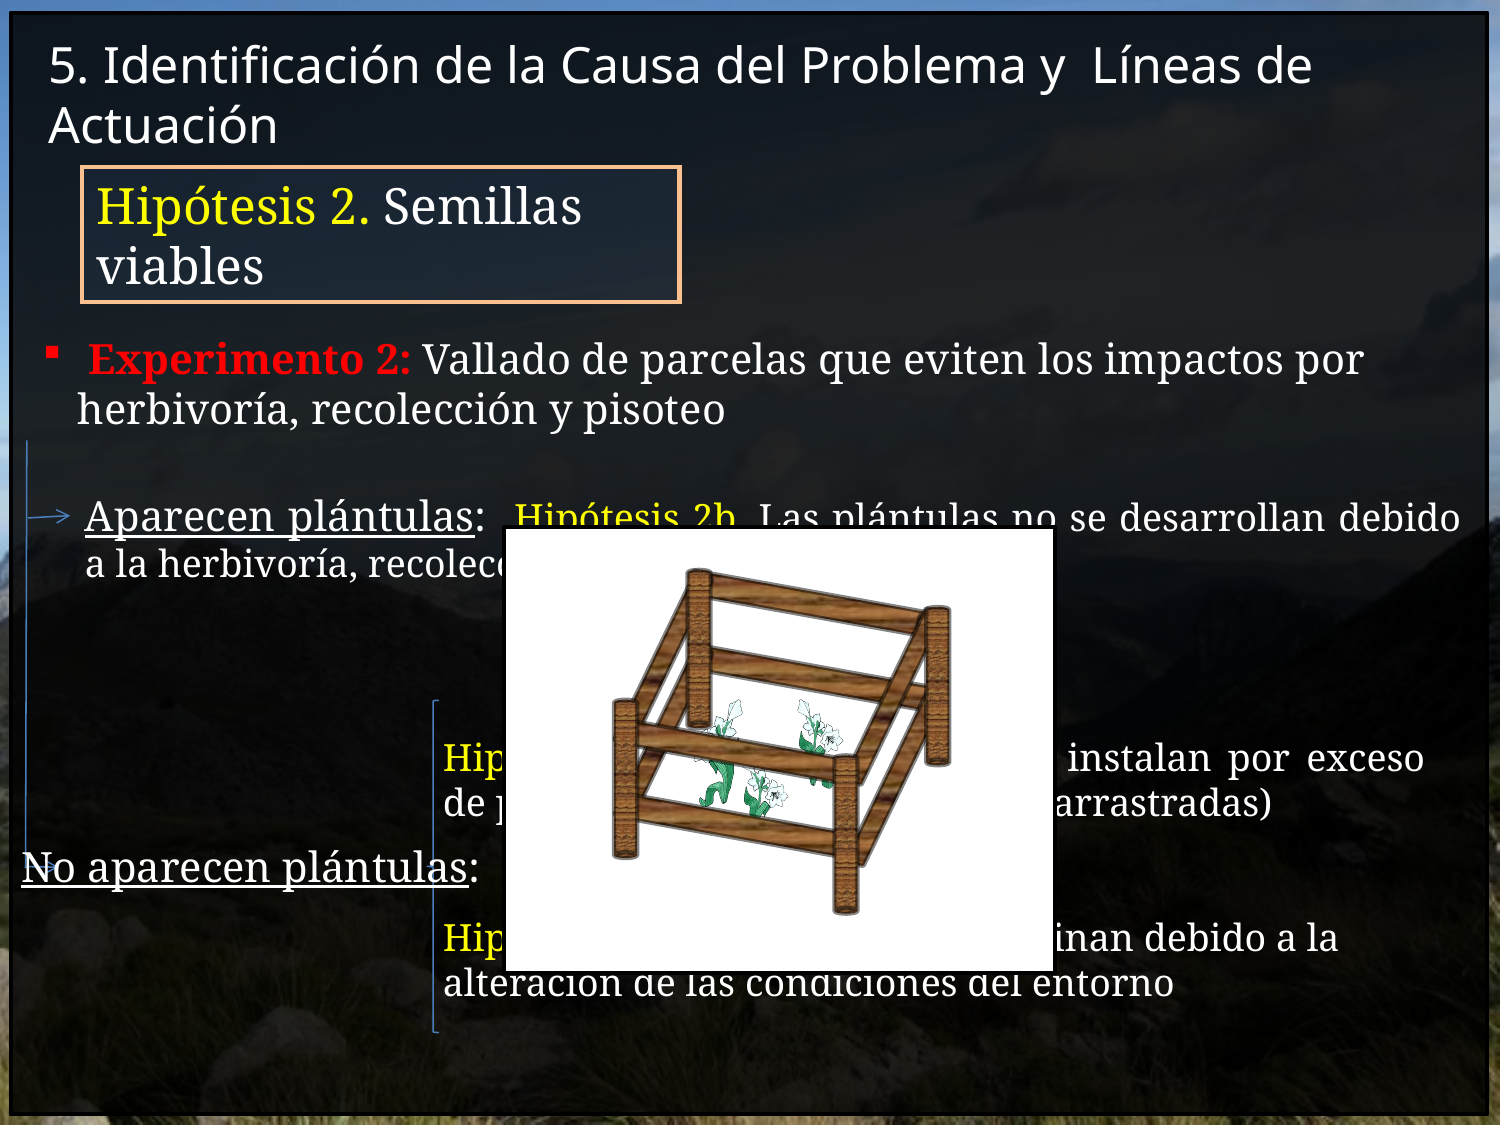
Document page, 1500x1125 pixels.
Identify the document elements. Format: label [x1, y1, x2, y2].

text_box [503, 527, 1055, 973]
text_box [0, 0, 1500, 1125]
text_box [25, 440, 1477, 1033]
